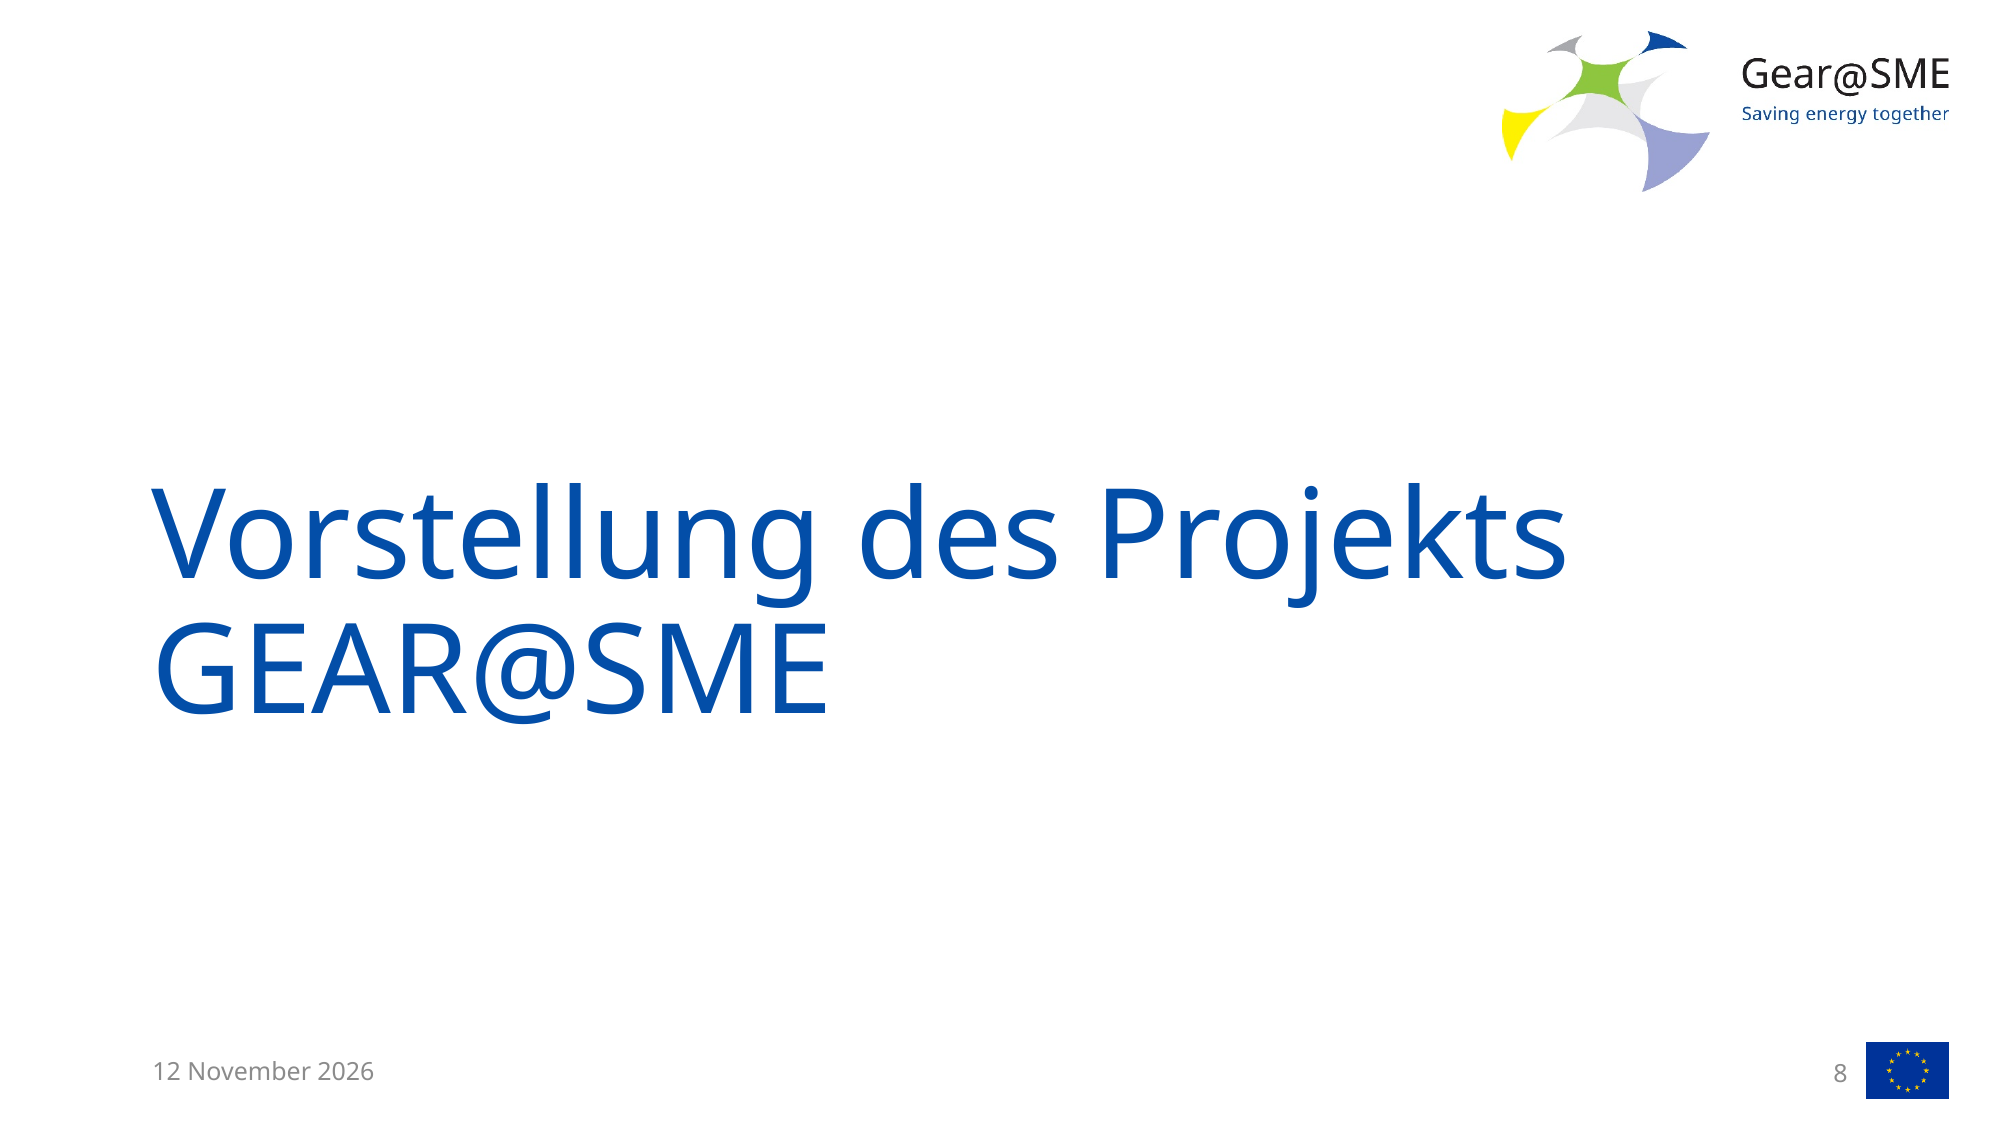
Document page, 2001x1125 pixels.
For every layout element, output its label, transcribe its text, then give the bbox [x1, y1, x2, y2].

title Vorstellung des Projekts GEAR@SME [136, 280, 1862, 749]
slide_number 8 [1412, 1044, 1863, 1104]
picture [1502, 31, 1949, 192]
picture [1866, 1042, 1949, 1099]
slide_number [137, 1042, 588, 1103]
